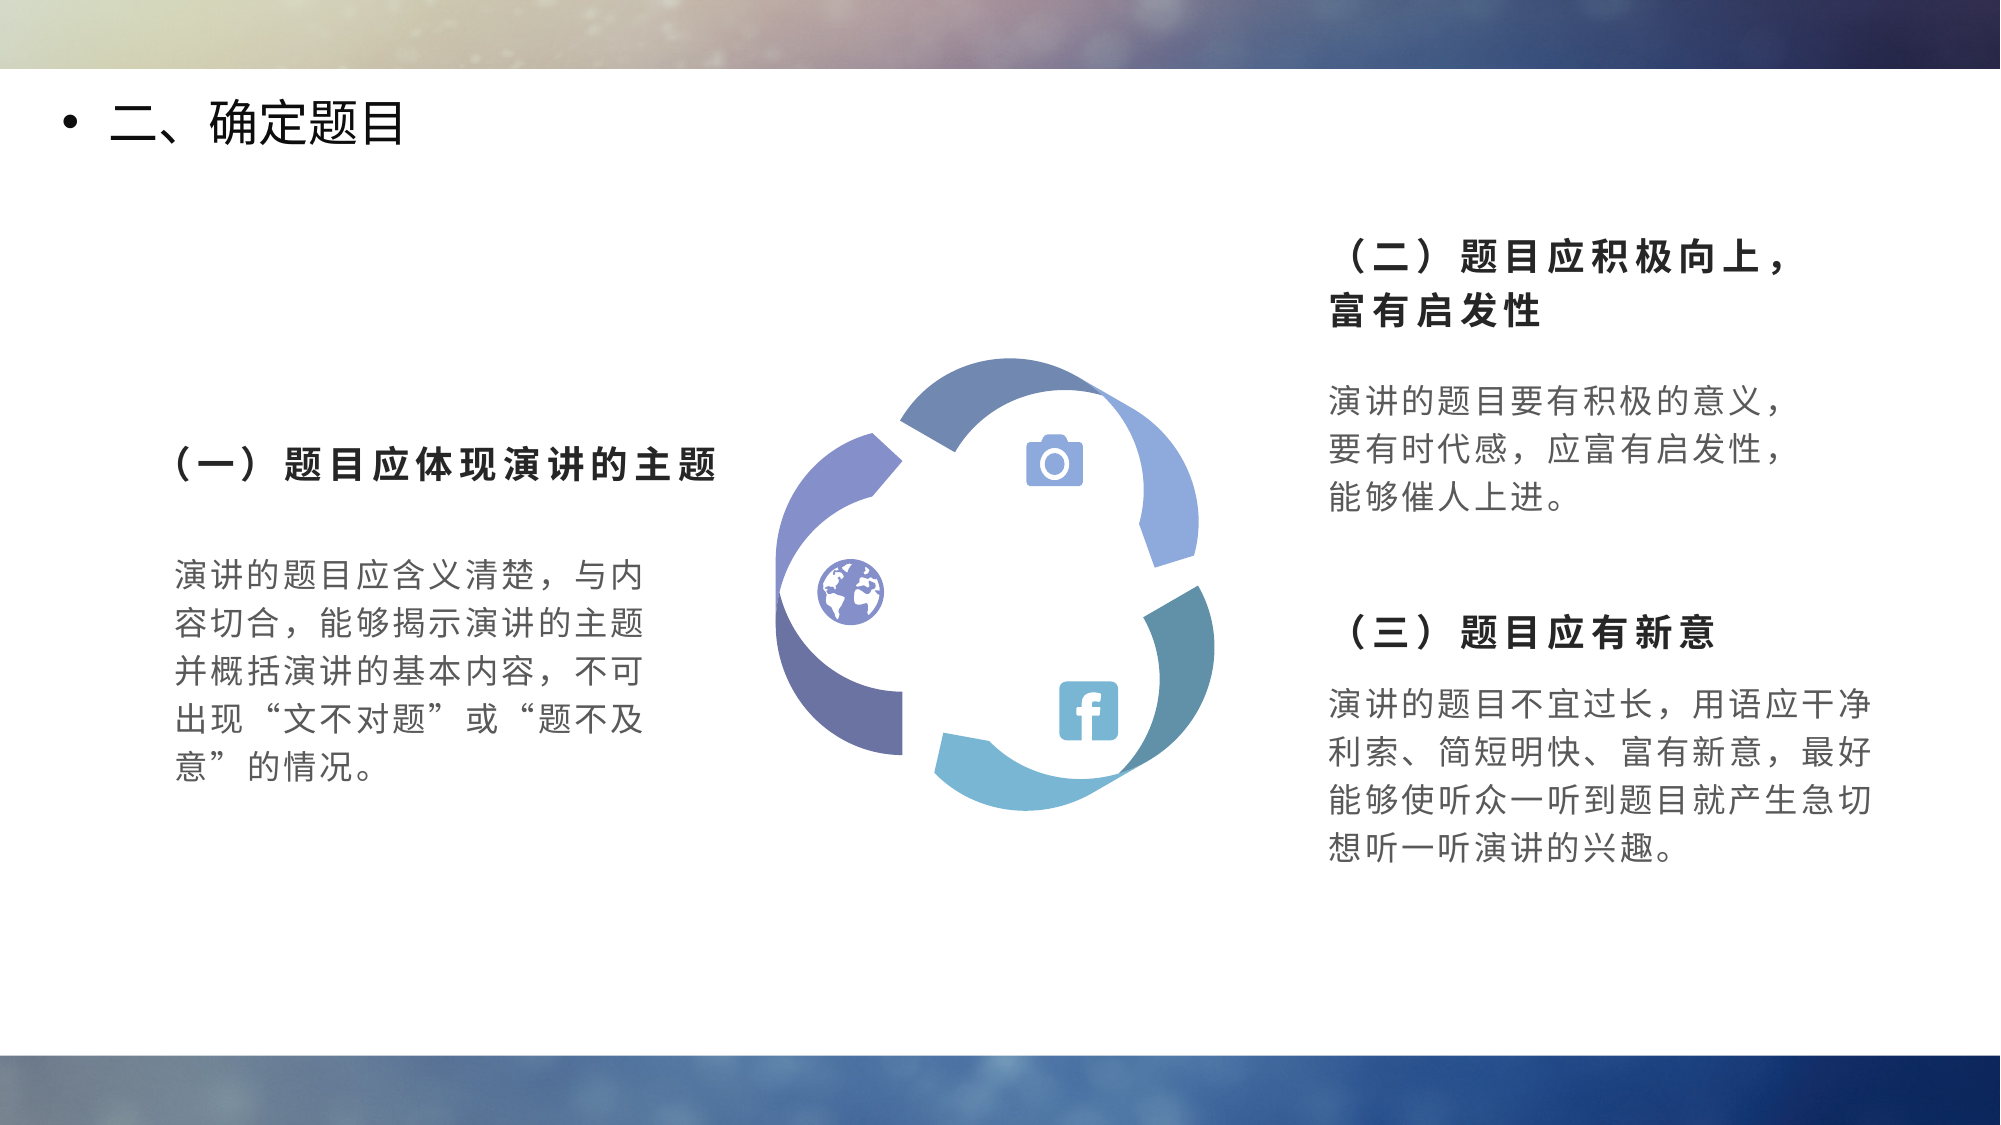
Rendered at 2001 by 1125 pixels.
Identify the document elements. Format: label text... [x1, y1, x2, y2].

text_box （二）题目应积极向上，富有启发性 [1314, 216, 1841, 366]
text_box 演讲的题目要有积极的意义，要有时代感，应富有启发性，能够催人上进。 [1314, 366, 1841, 533]
text_box （三）题目应有新意 [1314, 592, 1841, 664]
text_box 演讲的题目不宜过长，用语应干净利索、简短明快、富有新意，最好能够使听众一听到题目就产生急切想听一听演讲的兴趣。 [1314, 667, 1908, 899]
text_box 二、确定题目 [46, 84, 794, 160]
text_box [933, 584, 1216, 812]
picture [0, 0, 2000, 69]
text_box [1026, 434, 1083, 487]
text_box [898, 357, 1200, 569]
text_box （一）题目应体现演讲的主题 [138, 424, 742, 496]
text_box [1059, 681, 1119, 741]
text_box [774, 431, 904, 757]
text_box 演讲的题目应含义清楚，与内容切合，能够揭示演讲的主题并概括演讲的基本内容，不可出现“文不对题”或“题不及意”的情况。 [159, 539, 686, 808]
picture [0, 1056, 2000, 1125]
text_box [817, 559, 885, 626]
